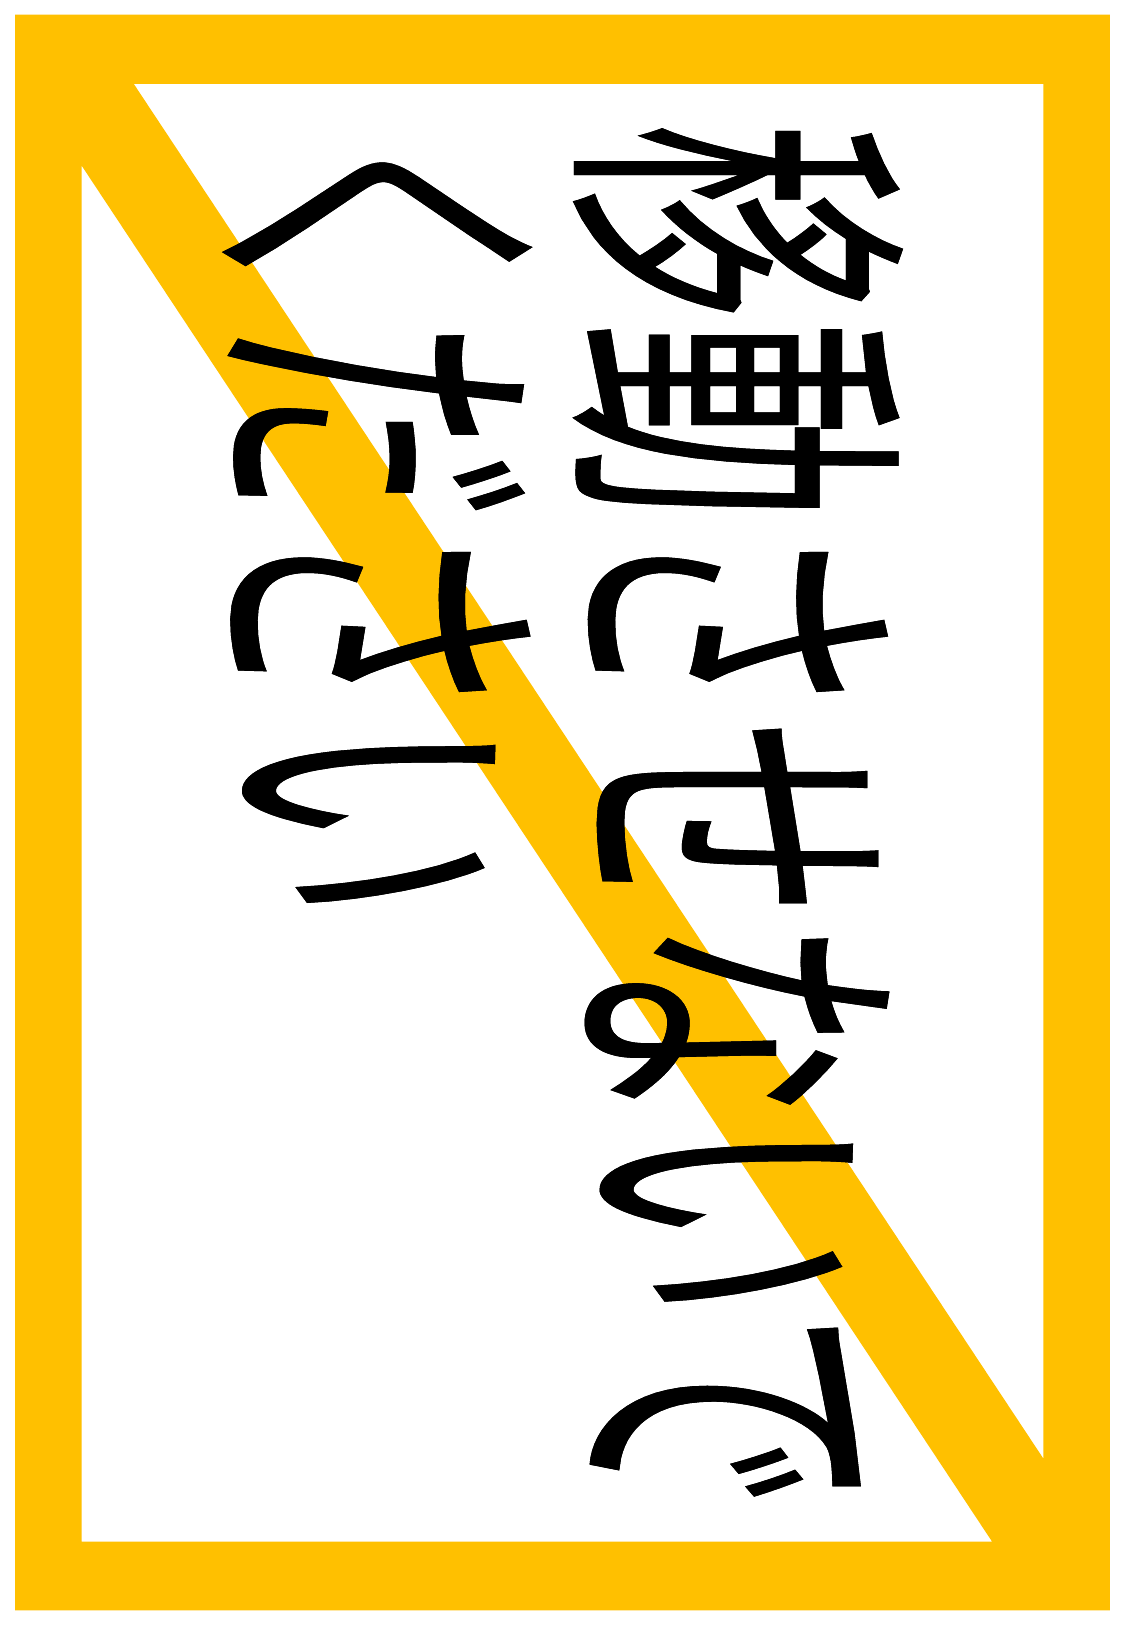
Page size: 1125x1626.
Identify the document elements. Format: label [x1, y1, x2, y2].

text_box [221, 127, 904, 1498]
text_box [13, 13, 1112, 1612]
